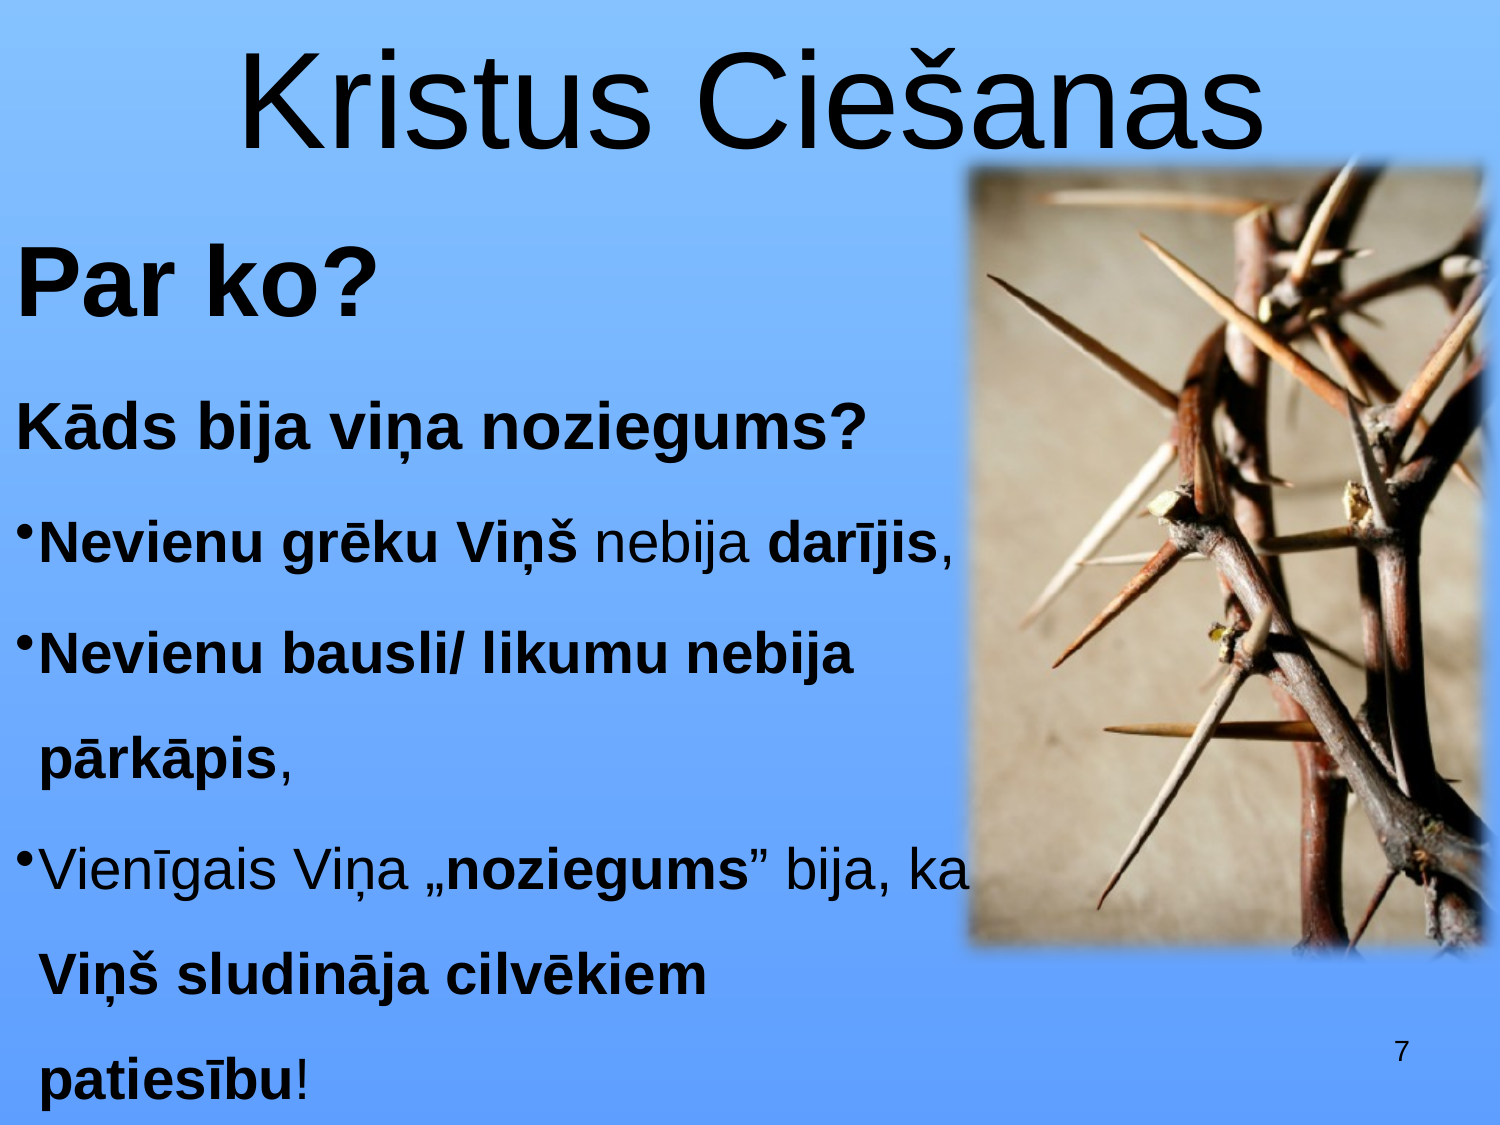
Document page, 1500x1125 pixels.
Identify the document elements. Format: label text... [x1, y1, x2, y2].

picture [950, 148, 1500, 965]
slide_number 7 [1074, 1024, 1426, 1103]
title Kristus Ciešanas [76, 0, 1427, 148]
list Par ko? Kāds bija viņa noziegums? Nevienu grēku Viņš nebija darījis, Nevienu bausli/ likumu nebija pārkāpis, Vienīgais Viņa „noziegums” bija, ka Viņš sludināja cilvēkiem patiesību! [0, 148, 949, 892]
